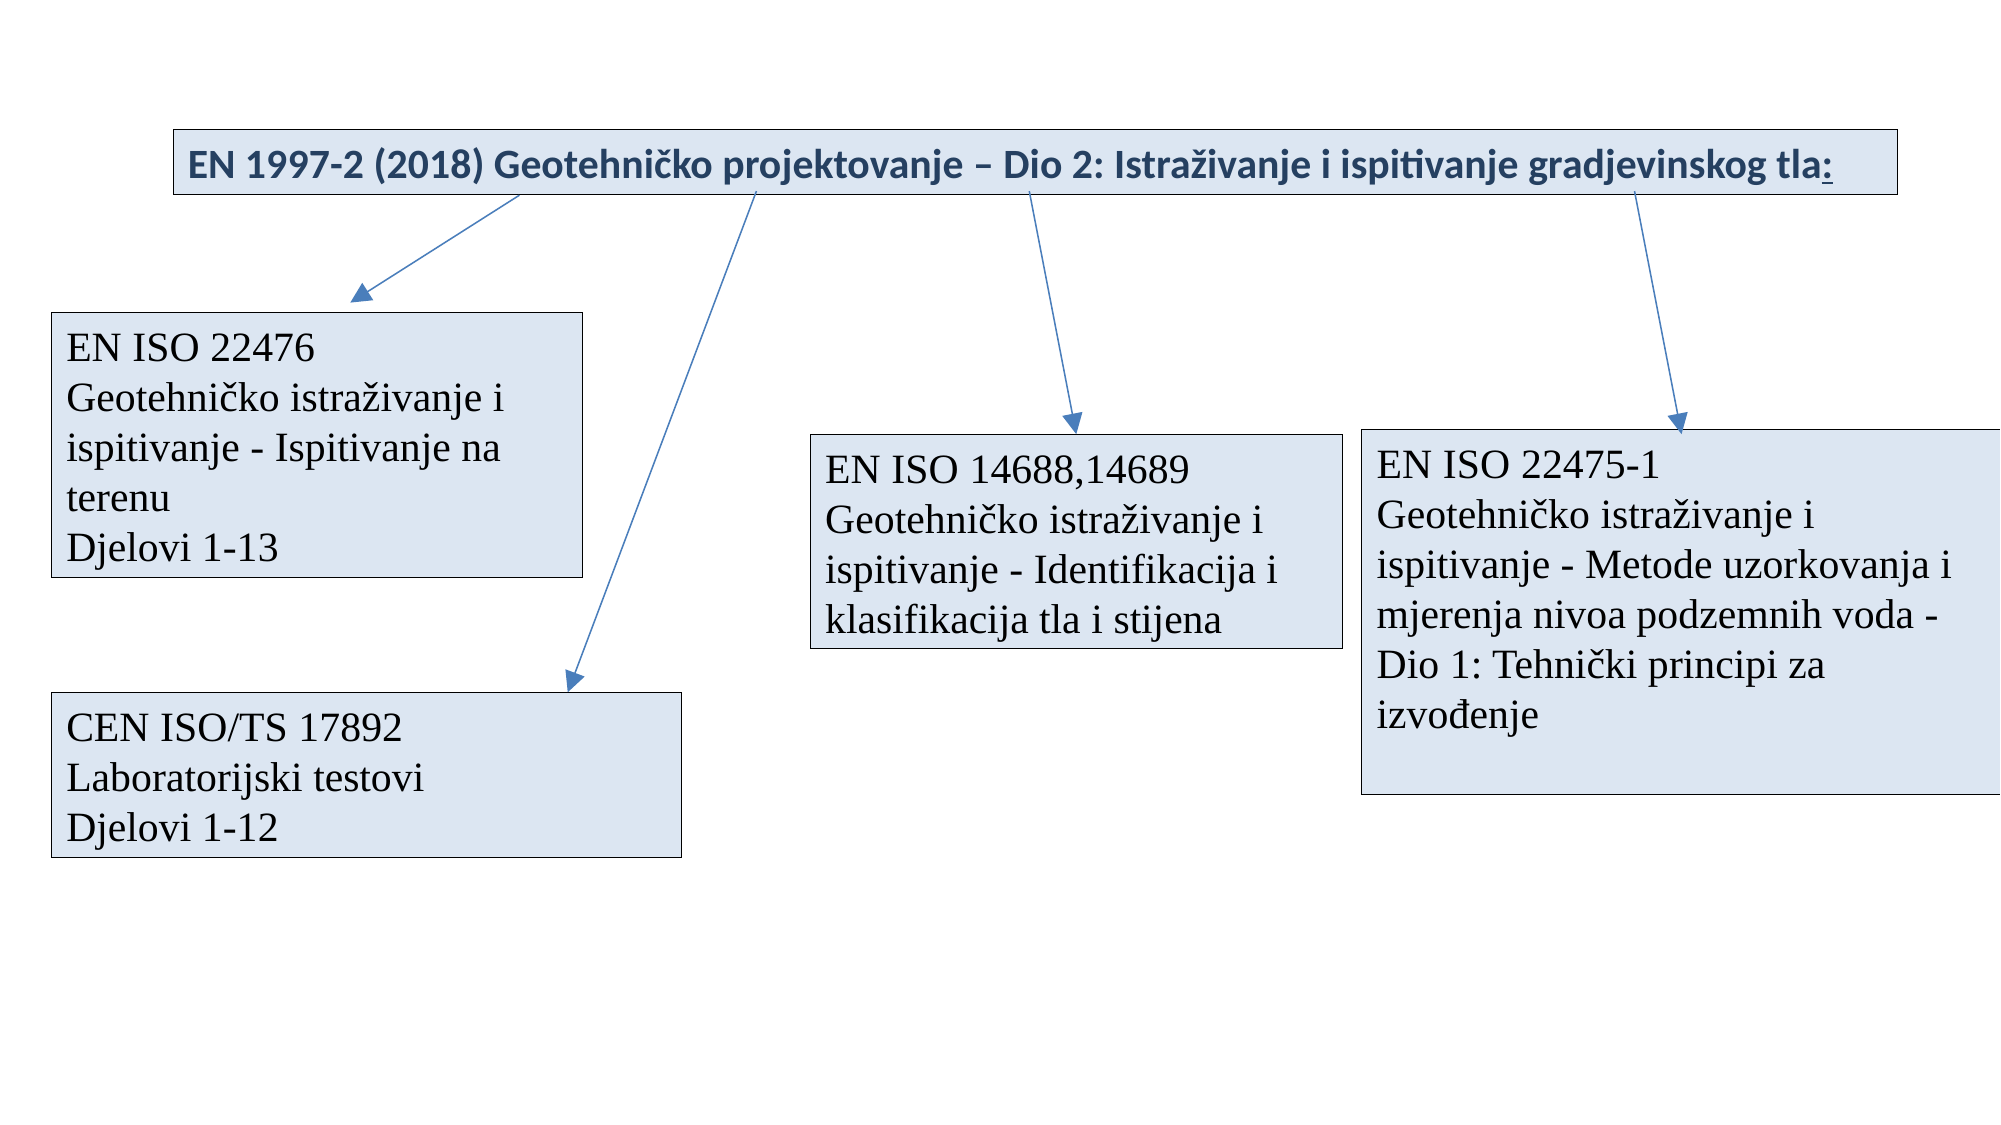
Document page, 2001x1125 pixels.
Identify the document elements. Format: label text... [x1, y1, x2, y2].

text_box CEN ISO/TS 17892 Laboratorijski testovi Djelovi 1-12 [51, 692, 682, 858]
text_box EN 1997-2 (2018) Geotehničko projektovanje – Dio 2: Istraživanje i ispitivanje gradjevinskog tla: [173, 129, 1898, 195]
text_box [1028, 190, 1077, 435]
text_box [1634, 190, 1682, 435]
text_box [350, 194, 520, 303]
text_box EN ISO 14688,14689 Geotehničko istraživanje i ispitivanje - Identifikacija i klasifikacija tla i stijena [810, 434, 1343, 649]
text_box EN ISO 22476 Geotehničko istraživanje i ispitivanje - Ispitivanje na terenu Djelovi 1-13 [51, 312, 562, 578]
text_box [567, 190, 757, 693]
text_box EN ISO 22475-1 Geotehničko istraživanje i ispitivanje - Metode uzorkovanja i mjerenja nivoa podzemnih voda - Dio 1: Tehnički principi za izvođenje [1361, 429, 2000, 795]
